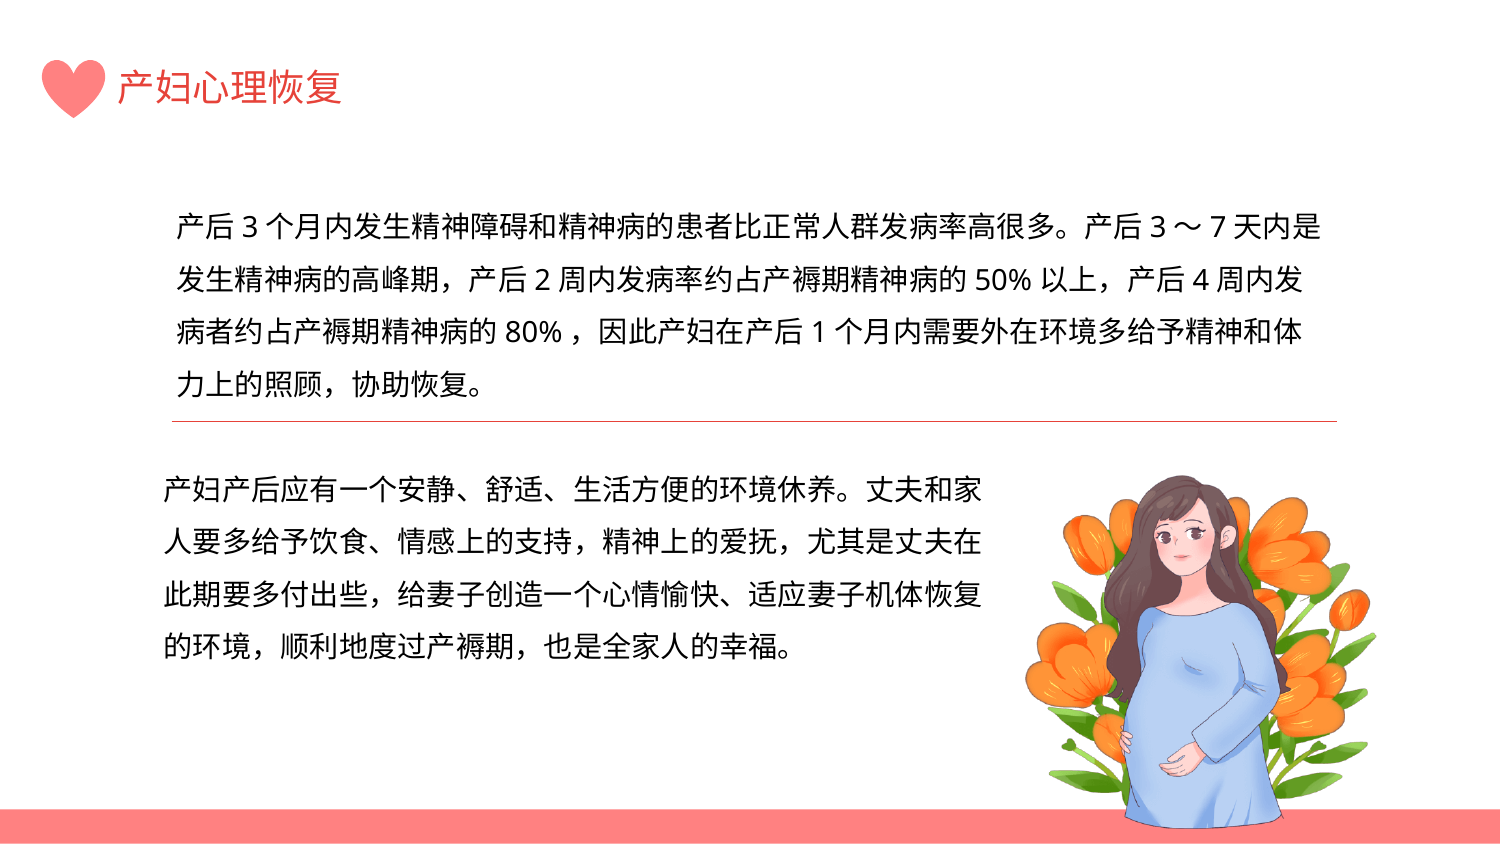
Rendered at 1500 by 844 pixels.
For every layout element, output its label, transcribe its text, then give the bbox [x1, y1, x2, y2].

text_box 产妇产后应有一个安静、舒适、生活方便的环境休养。丈夫和家人要多给予饮食、情感上的支持，精神上的爱抚，尤其是丈夫在此期要多付出些，给妻子创造一个心情愉快、适应妻子机体恢复的环境，顺利地度过产褥期，也是全家人的幸福。 [150, 446, 1025, 671]
picture [1024, 465, 1383, 829]
text_box 产后3个月内发生精神障碍和精神病的患者比正常人群发病率高很多。产后3～7天内是发生精神病的高峰期，产后2周内发病率约占产褥期精神病的50%以上，产后4周内发病者约占产褥期精神病的80%，因此产妇在产后1个月内需要外在环境多给予精神和体力上的照顾，协助恢复。 [162, 184, 1338, 408]
